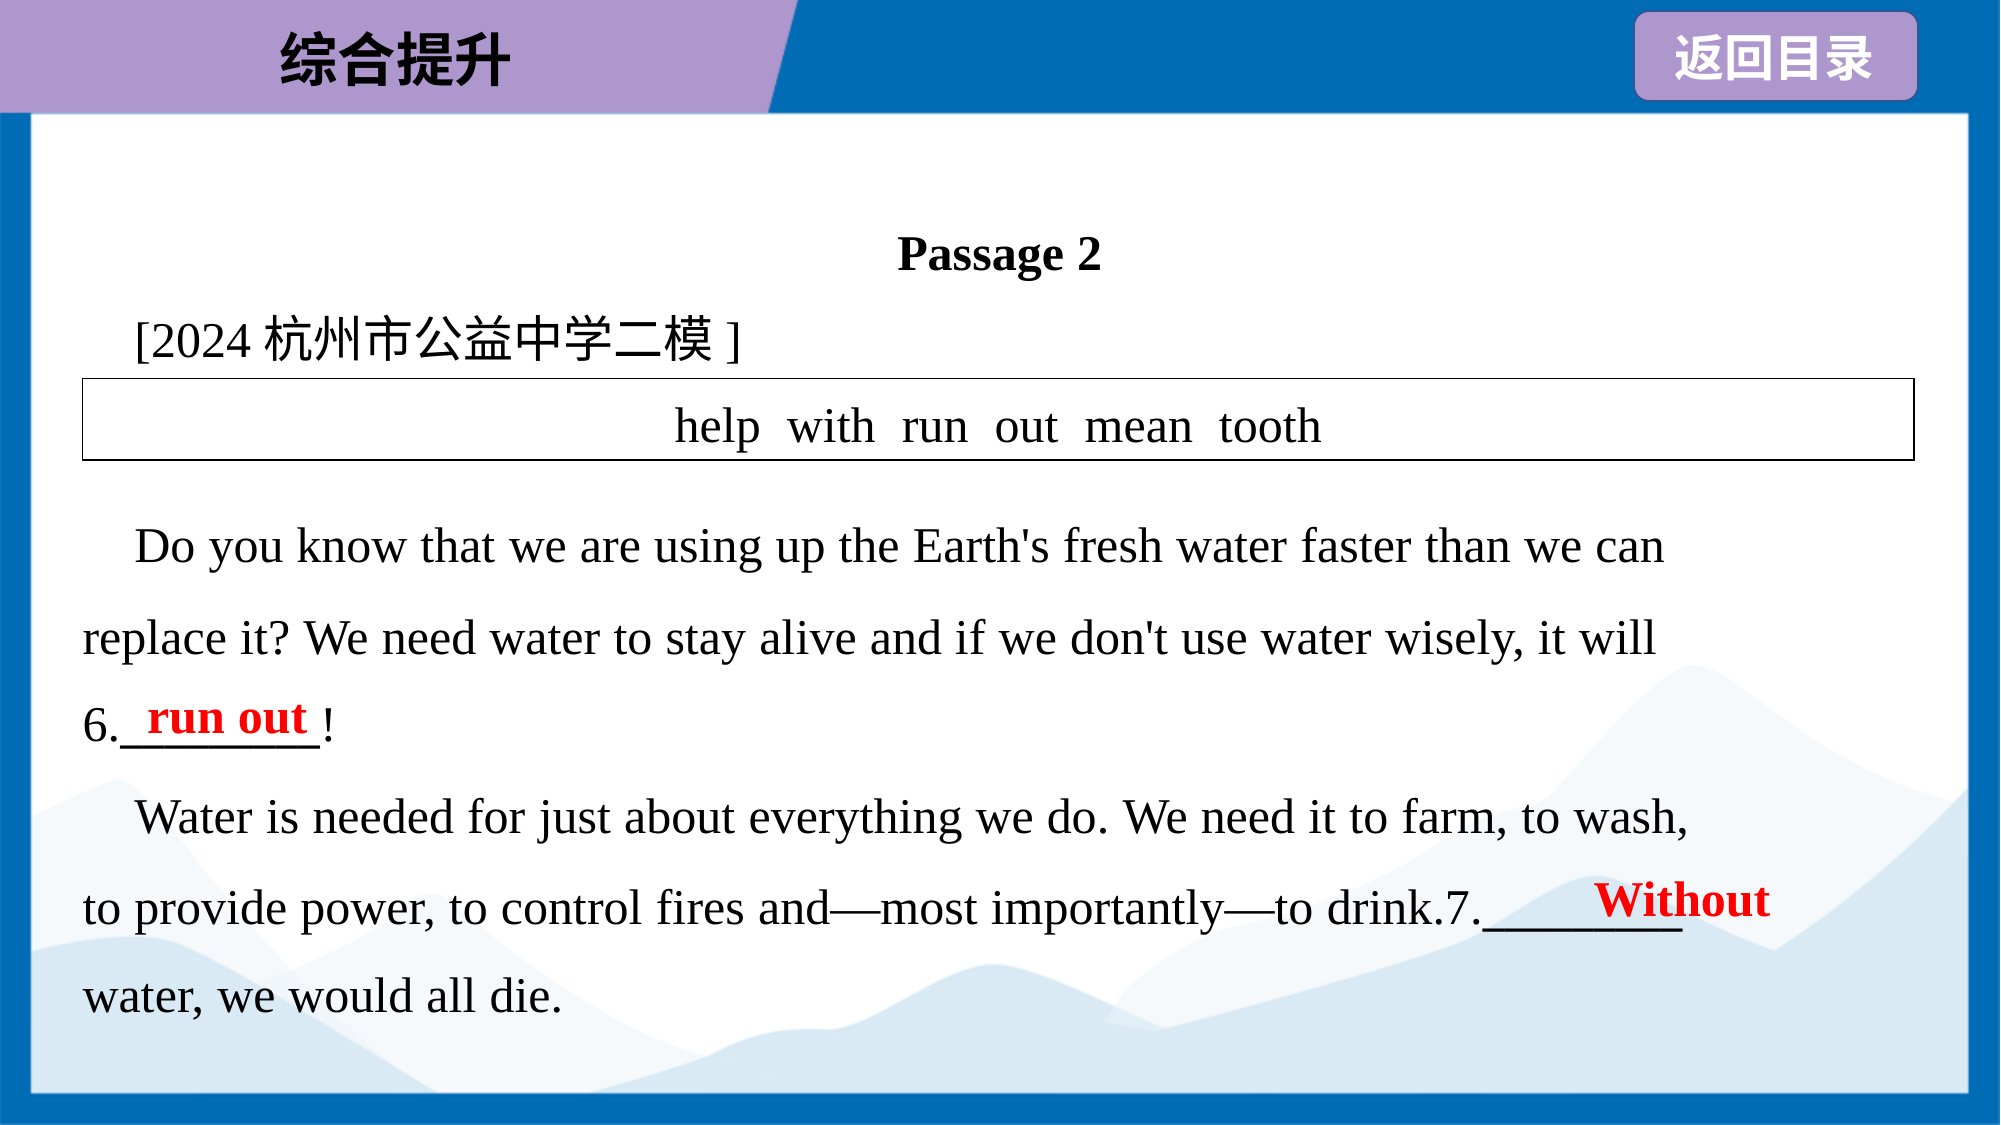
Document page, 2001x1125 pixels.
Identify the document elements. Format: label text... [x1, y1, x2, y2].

text_box Water is needed for just about everything we do. We need it to farm, to wash, to provide power, to control fires and—most importantly—to drink.7._________ water, we would all die. [82, 751, 1917, 1013]
picture [0, 0, 2000, 1125]
table_header help with run out mean tooth [83, 379, 1913, 459]
text_box Do you know that we are using up the Earth's fresh water faster than we can replace it? We need water to stay alive and if we don't use water wisely, it will 6._________! [82, 480, 1917, 742]
text_box Passage 2 [2024杭州市公益中学二模] [82, 188, 1917, 358]
text_box run out [122, 655, 332, 734]
text_box Without [1575, 838, 1789, 918]
